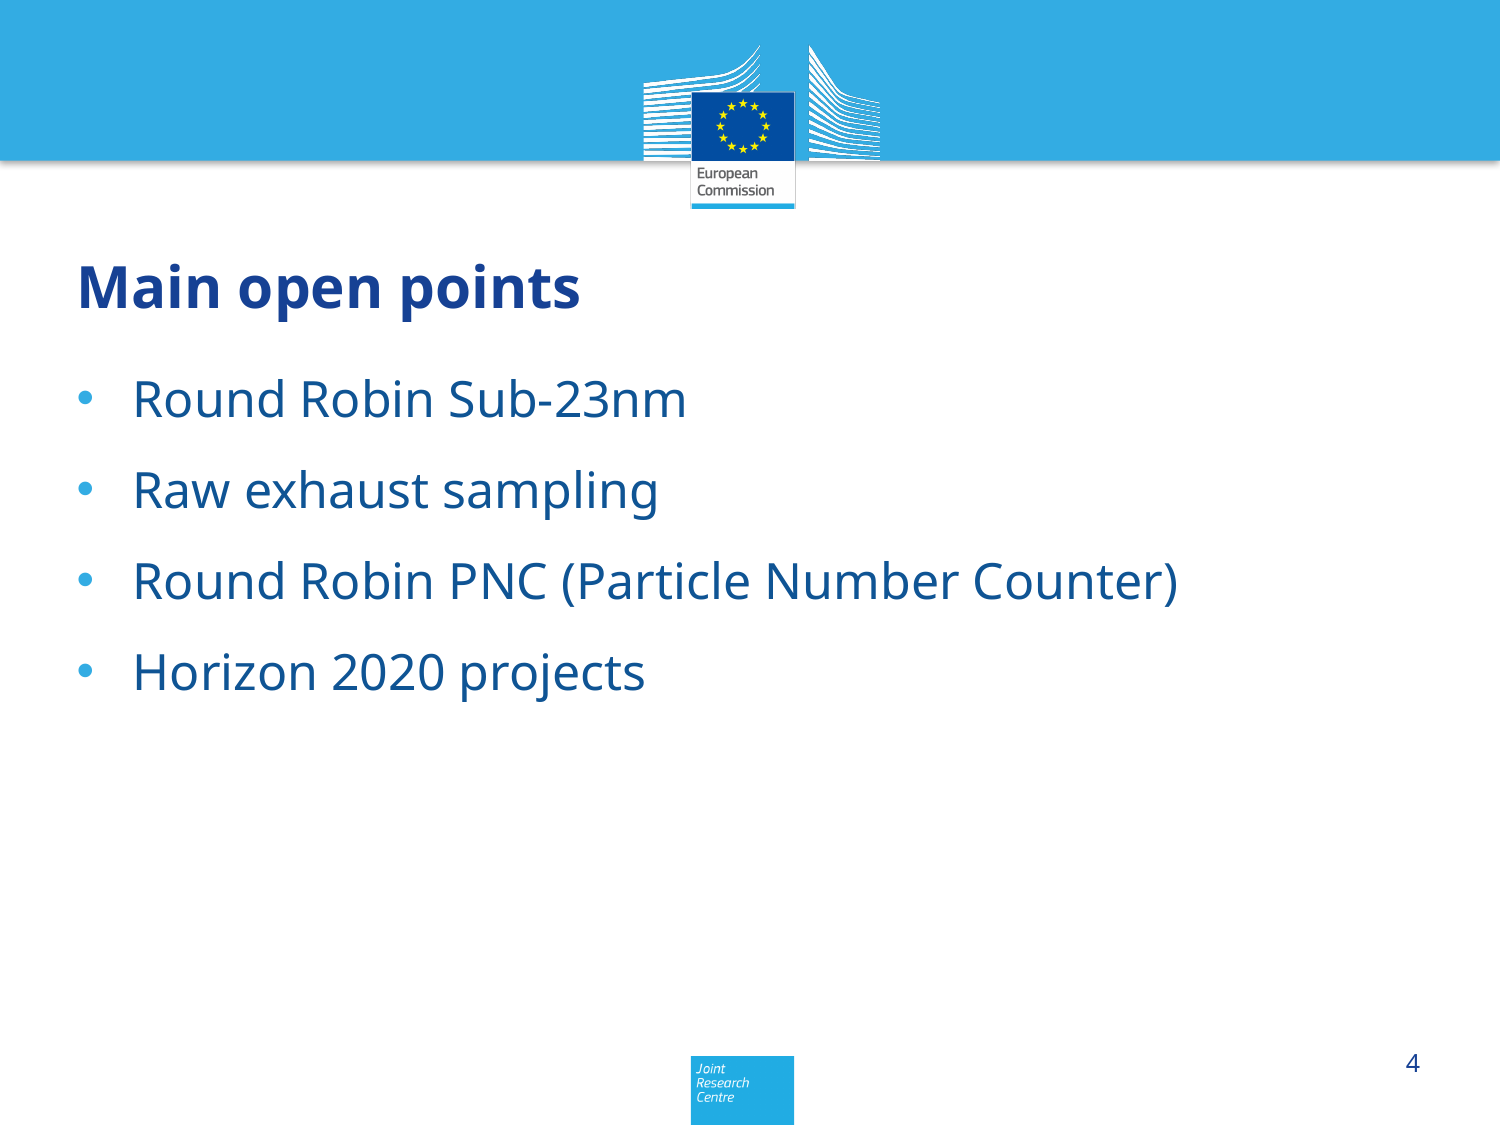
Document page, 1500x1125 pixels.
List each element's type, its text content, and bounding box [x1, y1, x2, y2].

title Main open points [76, 243, 1424, 350]
list Round Robin Sub-23nm Raw exhaust sampling Round Robin PNC (Particle Number Counter) Horizon 2020 projects [76, 361, 1424, 1035]
